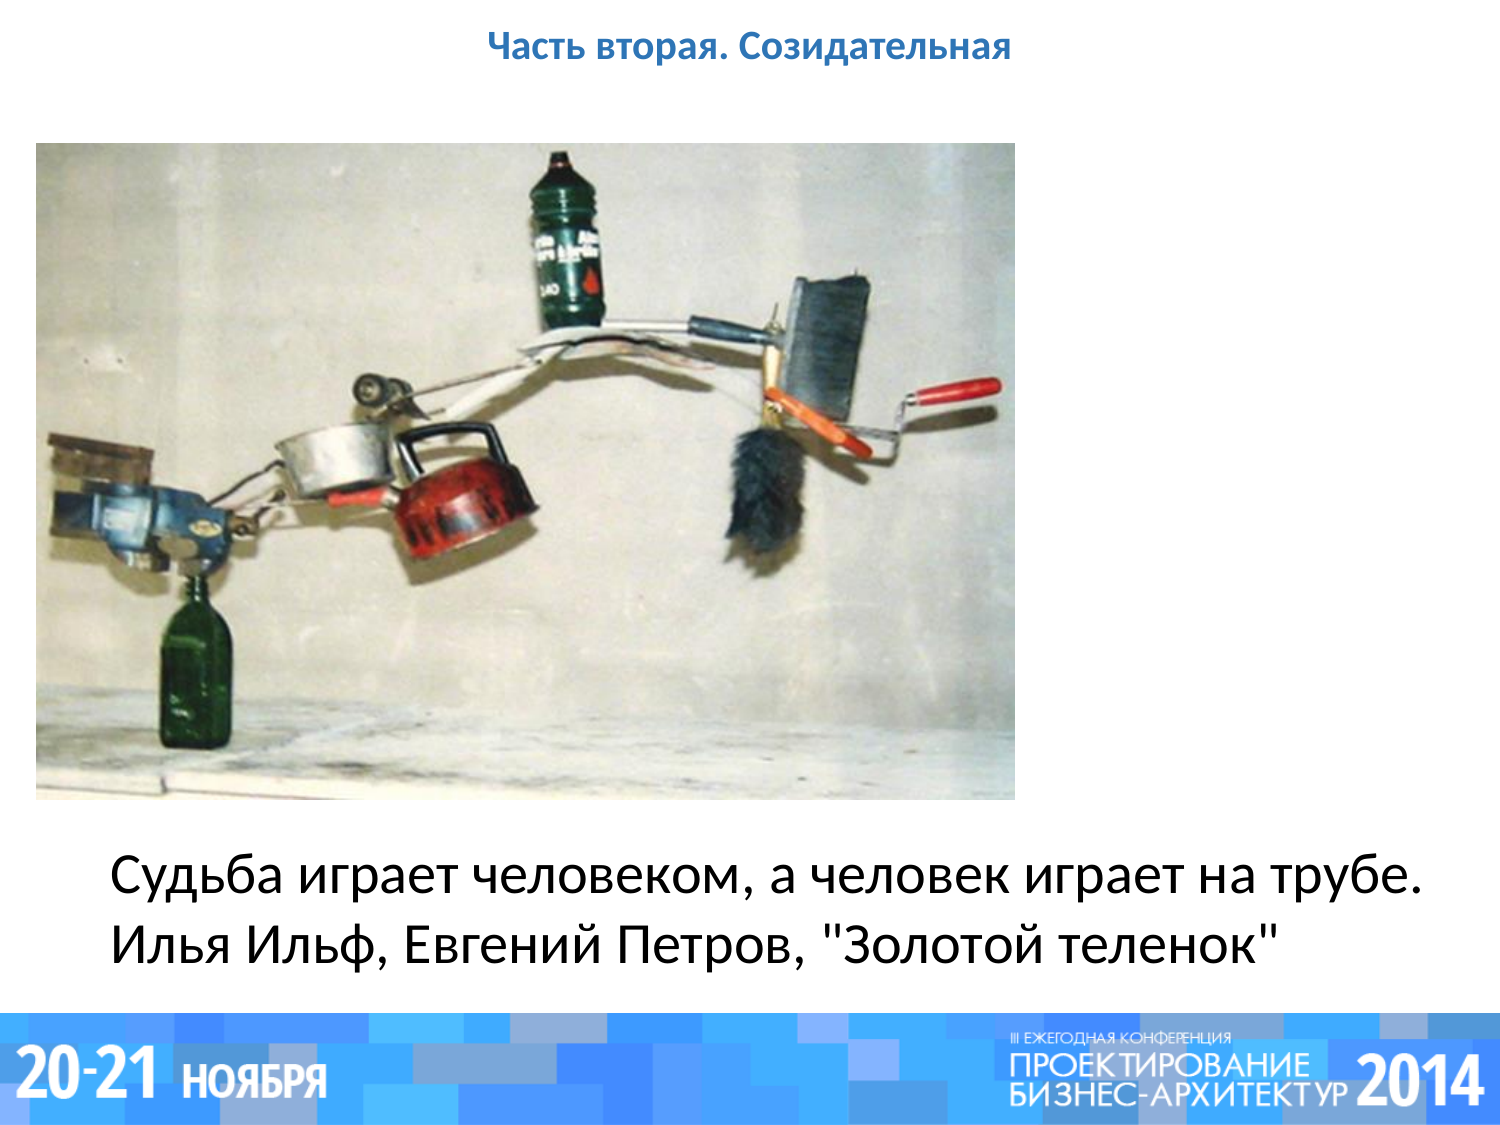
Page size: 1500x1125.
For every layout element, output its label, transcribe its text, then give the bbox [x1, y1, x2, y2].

text_box Судьба играет человеком, а человек играет на трубе. Илья Ильф, Евгений Петров, "Золотой теленок" [95, 828, 1440, 983]
picture [0, 1013, 1500, 1125]
title Часть вторая. Созидательная [103, 6, 1397, 89]
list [36, 143, 1015, 800]
